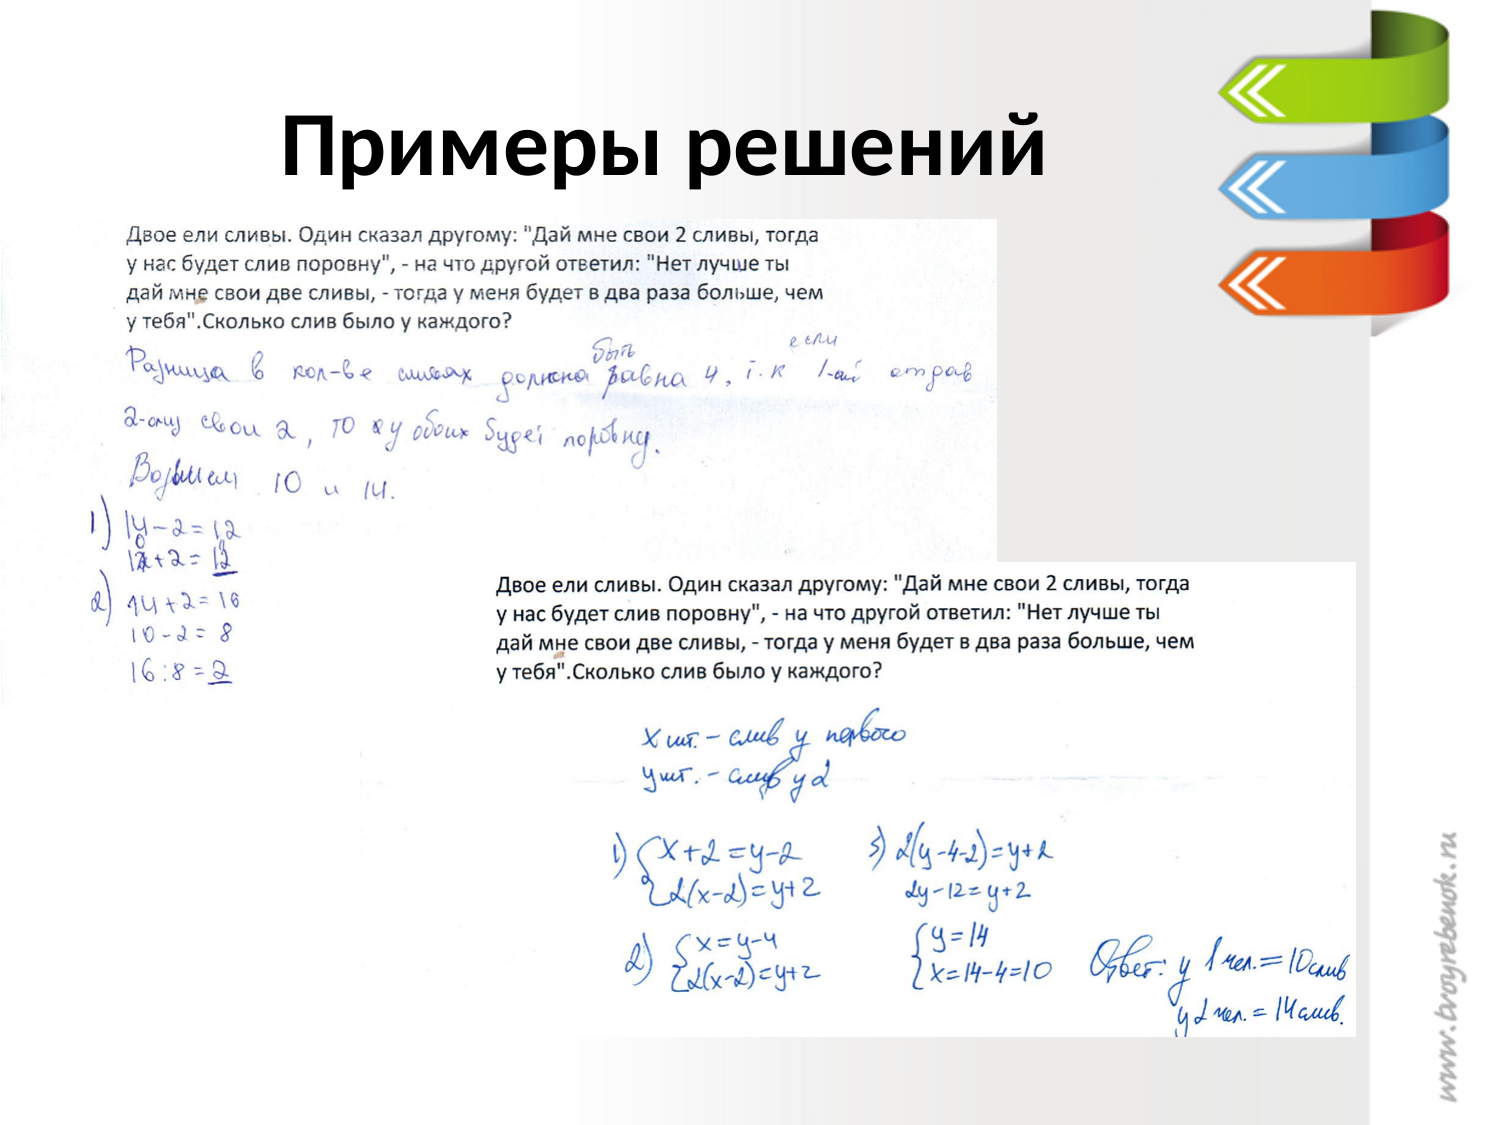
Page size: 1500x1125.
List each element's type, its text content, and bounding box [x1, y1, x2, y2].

title Примеры решений [0, 45, 1350, 233]
picture [0, 0, 1500, 1125]
